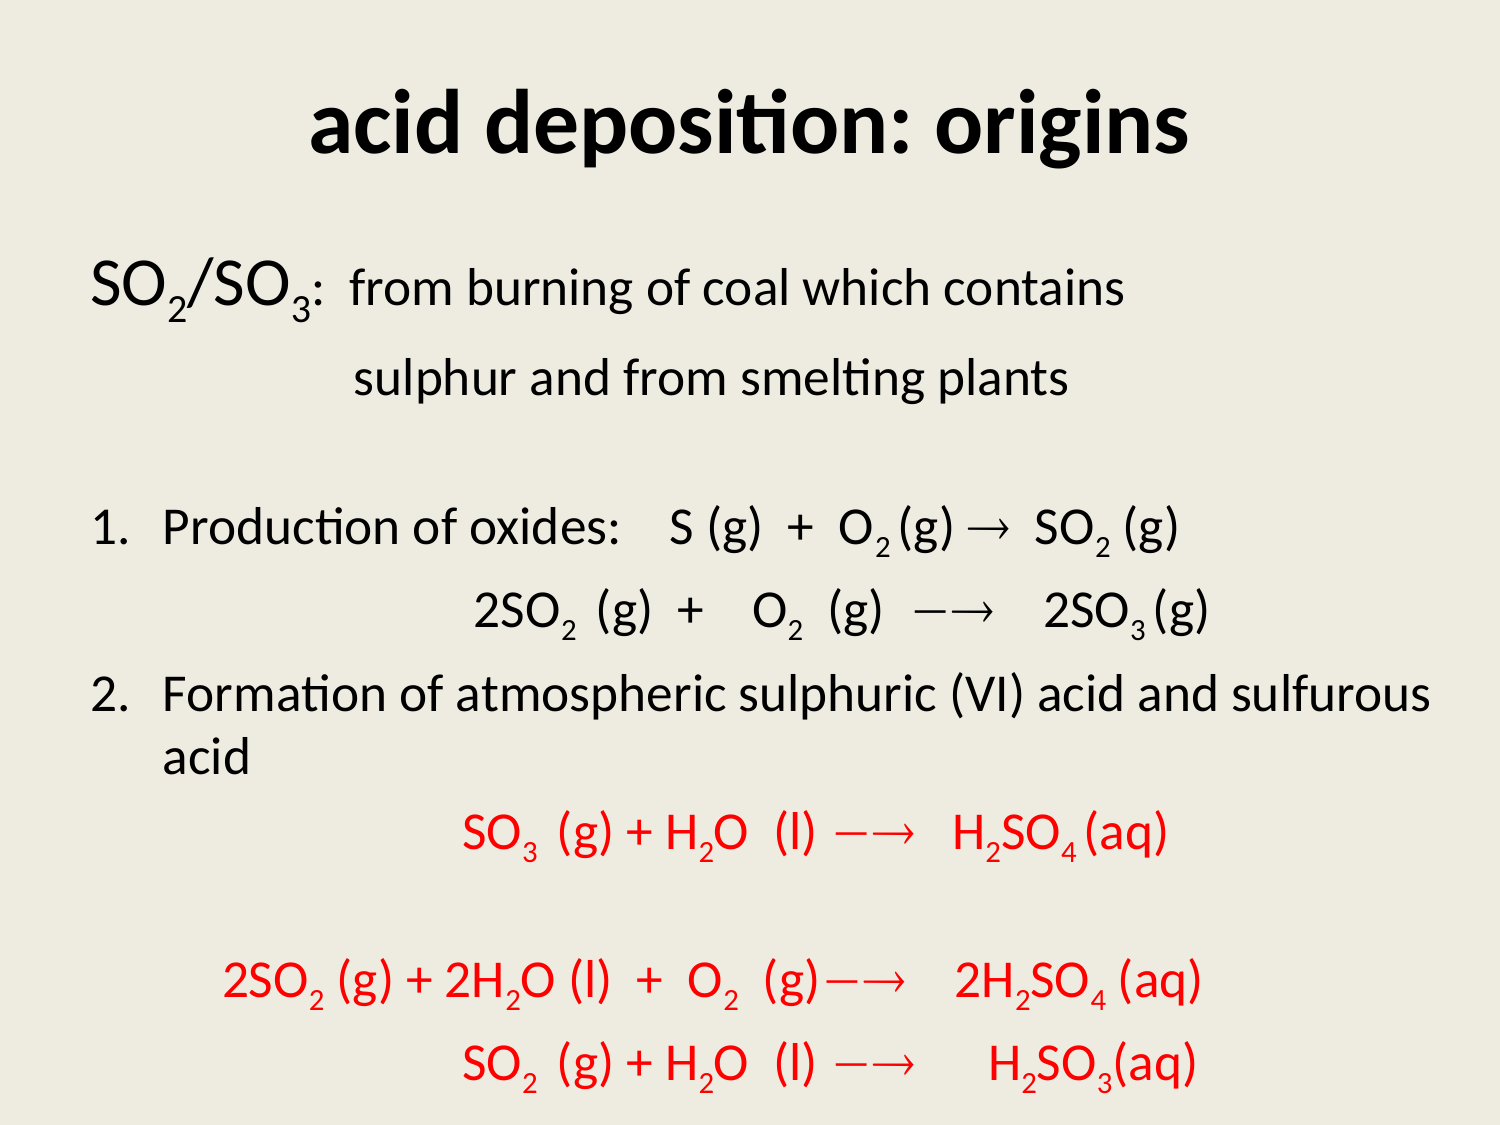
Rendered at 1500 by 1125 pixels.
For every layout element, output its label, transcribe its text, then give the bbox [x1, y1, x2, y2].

list SO2/SO3: from burning of coal which contains sulphur and from smelting plants Production of oxides: S (g) + O2 (g)  SO2 (g) 2SO2 (g) + O2 (g)  2SO3 (g) Formation of atmospheric sulphuric (VI) acid and sulfurous acid SO3 (g) + H2O (l)  H2SO4 (aq) 2SO2 (g) + 2H2O (l) + O2 (g) 2H2SO4 (aq) SO2 (g) + H2O (l)  H2SO3(aq) [75, 229, 1463, 1125]
title acid deposition: origins [0, 45, 1500, 190]
